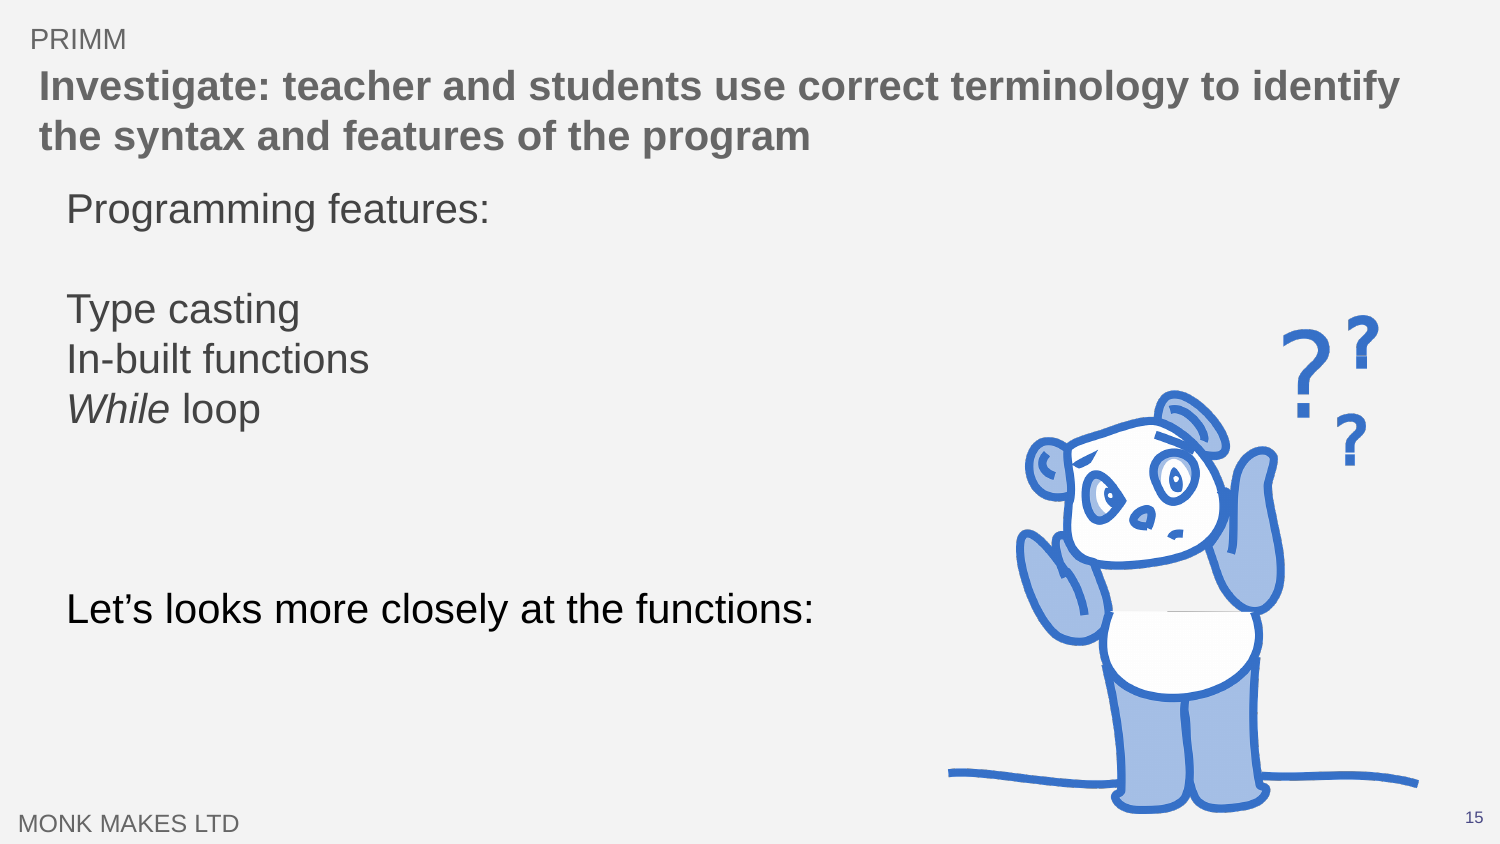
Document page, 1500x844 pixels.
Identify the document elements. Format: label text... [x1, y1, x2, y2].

text_box Programming features: Type casting In-built functions While loop Let’s looks more closely at the functions: i.e. What programming features did you spot? [51, 166, 1422, 793]
title Investigate: teacher and students use correct terminology to identify the syntax and features of the program [24, 52, 1422, 167]
subtitle PRIMM [14, 0, 1500, 52]
slide_number ‹#› [1448, 792, 1500, 844]
picture [944, 315, 1423, 814]
